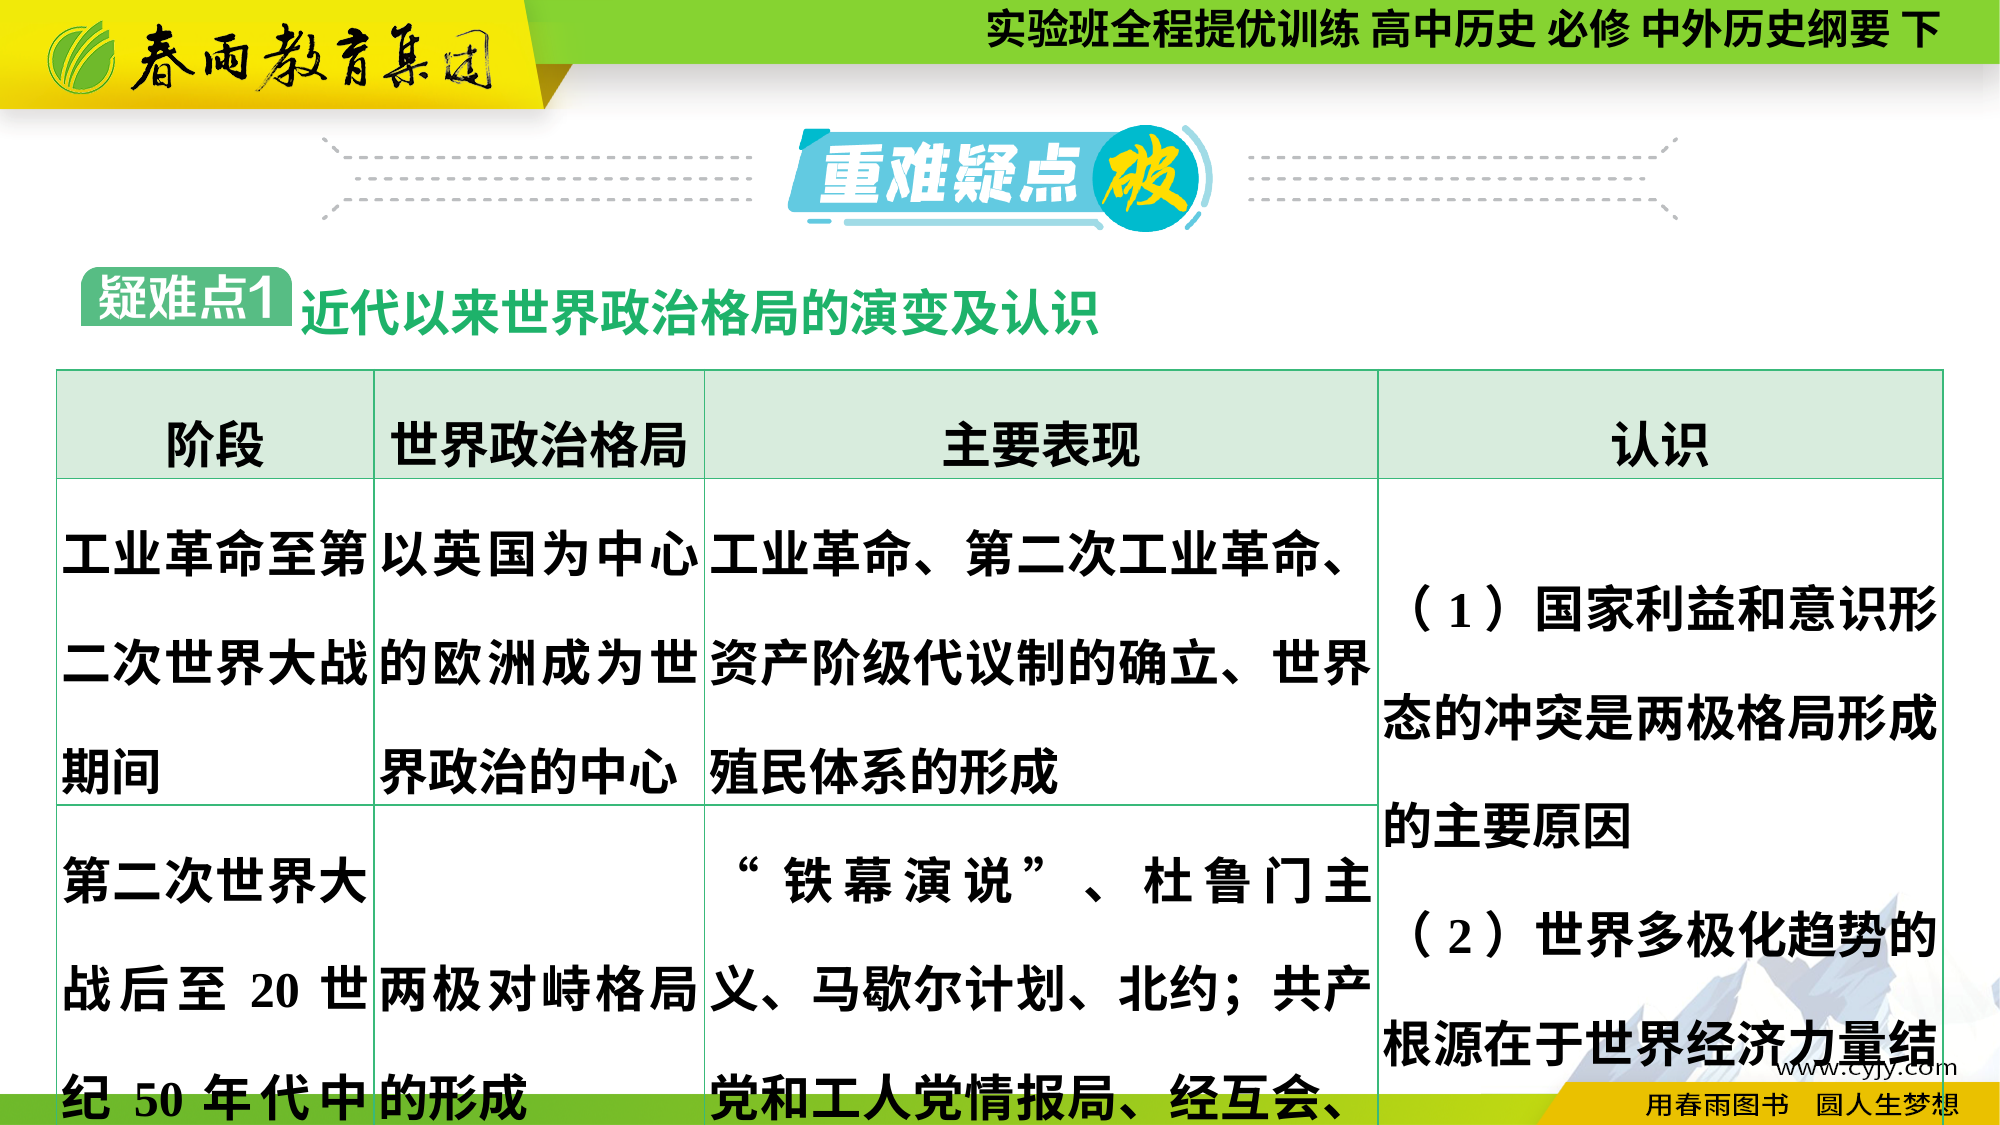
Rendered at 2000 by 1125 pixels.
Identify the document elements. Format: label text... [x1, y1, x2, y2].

table_cell 两极对峙格局的形成 [375, 806, 704, 1125]
table_cell （1）国家利益和意识形态的冲突是两极格局形成的主要原因 （2）世界多极化趋势的根源在于世界经济力量结构的多极化发展趋势 [1379, 479, 1942, 1125]
table_cell 以英国为中心的欧洲成为世界政治的中心 [375, 479, 704, 804]
table_header 世界政治格局 [375, 371, 704, 478]
picture [0, 0, 2000, 1125]
list 近代以来世界政治格局的演变及认识 [59, 243, 1944, 339]
table_cell 工业革命、第二次工业革命、资产阶级代议制的确立、世界殖民体系的形成 [705, 479, 1377, 804]
table_cell 第二次世界大战后至20世纪50年代中期 [57, 806, 373, 1125]
table_cell “铁幕演说”、杜鲁门主义、马歇尔计划、北约；共产党和工人党情报局、经互会、华约 [705, 806, 1377, 1125]
table_header 认识 [1379, 371, 1942, 478]
table_cell 工业革命至第二次世界大战期间 [57, 479, 373, 804]
table_header 主要表现 [705, 371, 1377, 478]
table_header 阶段 [57, 371, 373, 478]
